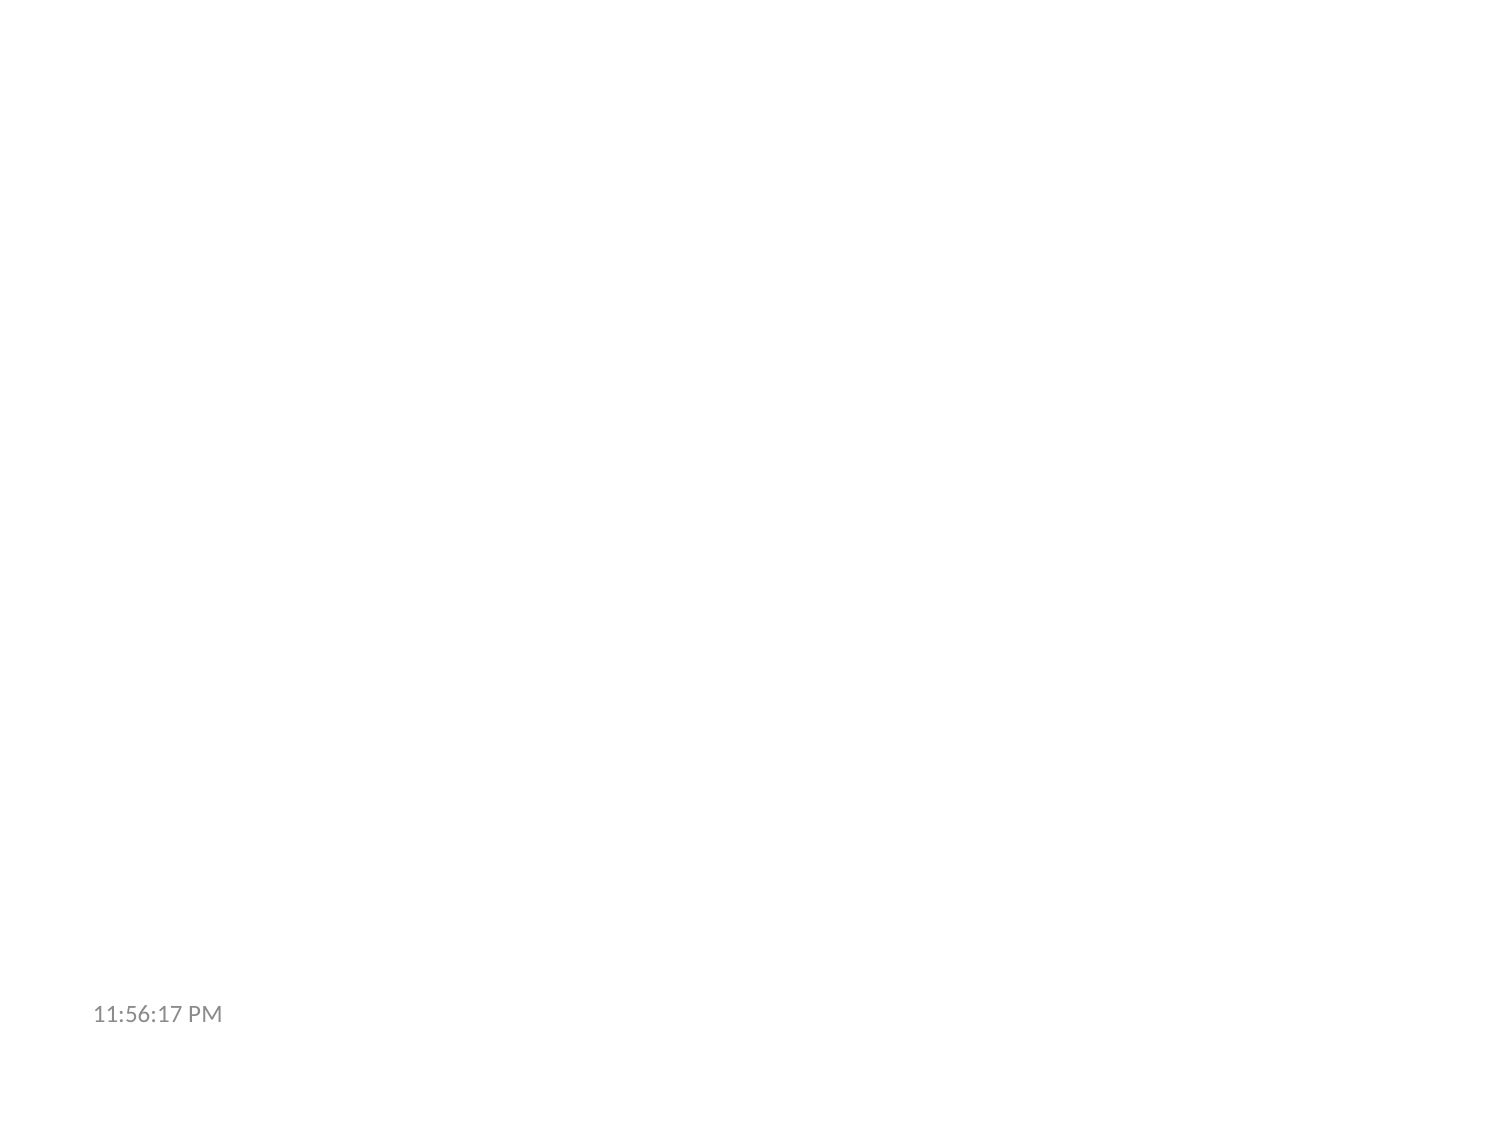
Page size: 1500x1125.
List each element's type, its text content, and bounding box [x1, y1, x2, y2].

text_box 3:35:09 PM [77, 982, 428, 1043]
